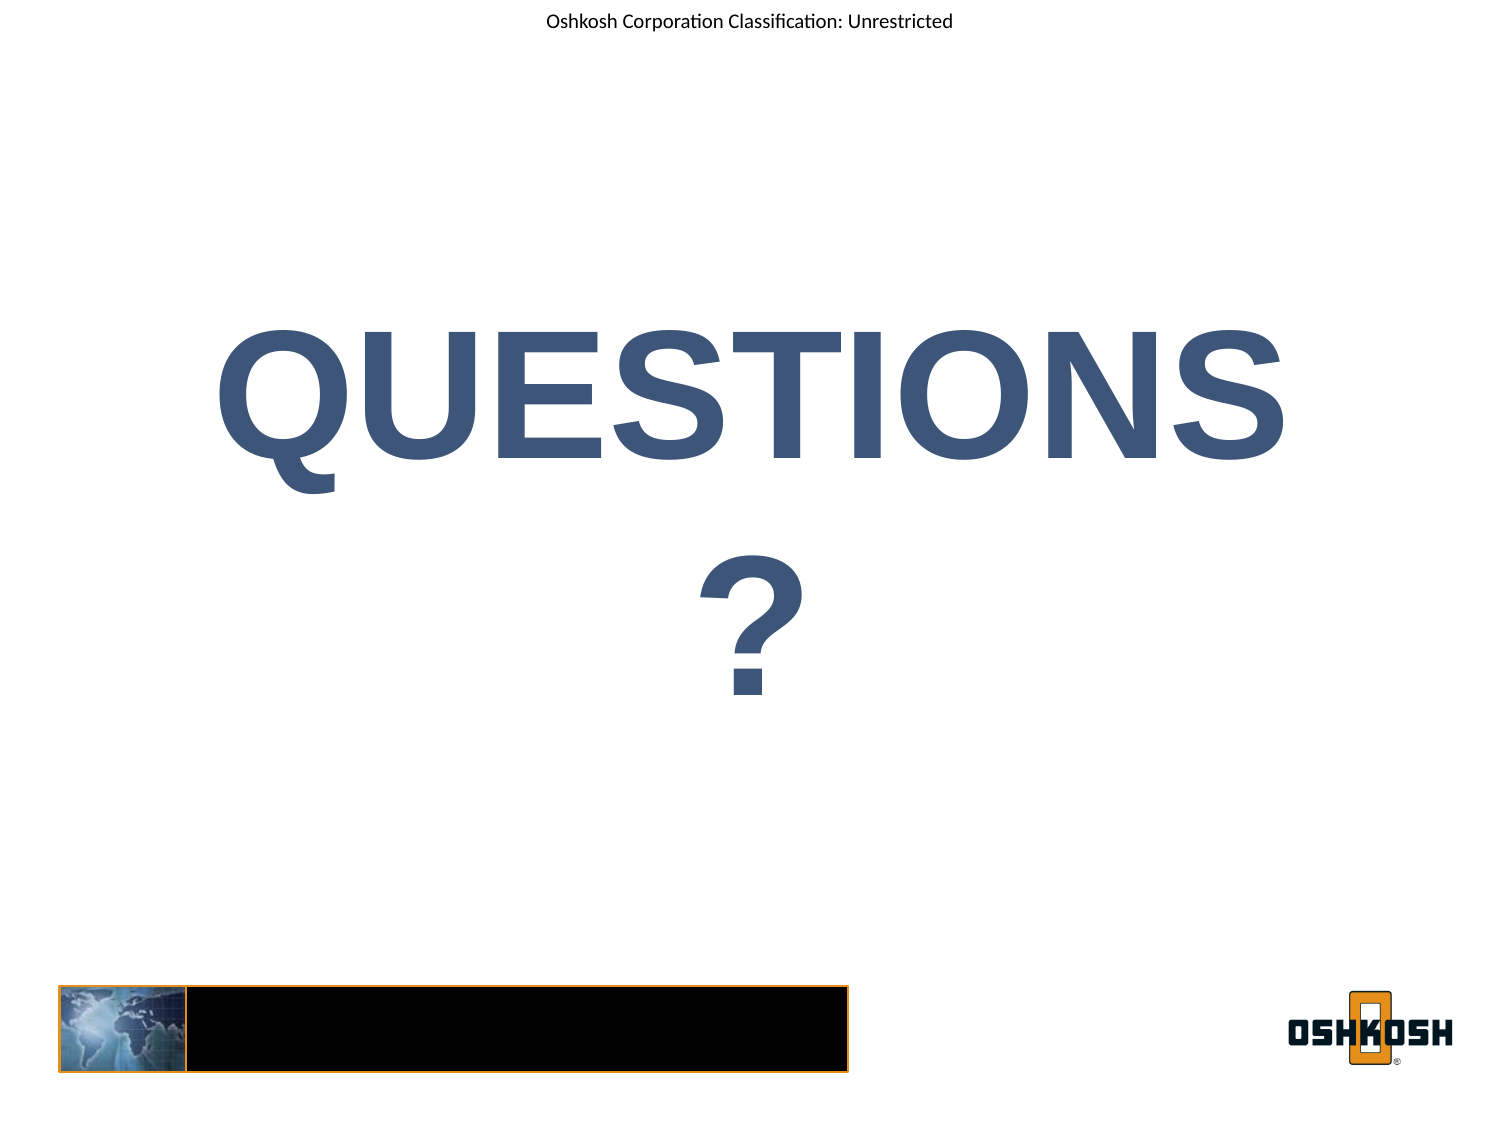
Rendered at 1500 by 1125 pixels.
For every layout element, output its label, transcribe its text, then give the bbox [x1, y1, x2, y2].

picture [61, 987, 185, 1071]
title QUESTIONS ? [37, 275, 1467, 740]
picture [1282, 984, 1457, 1070]
